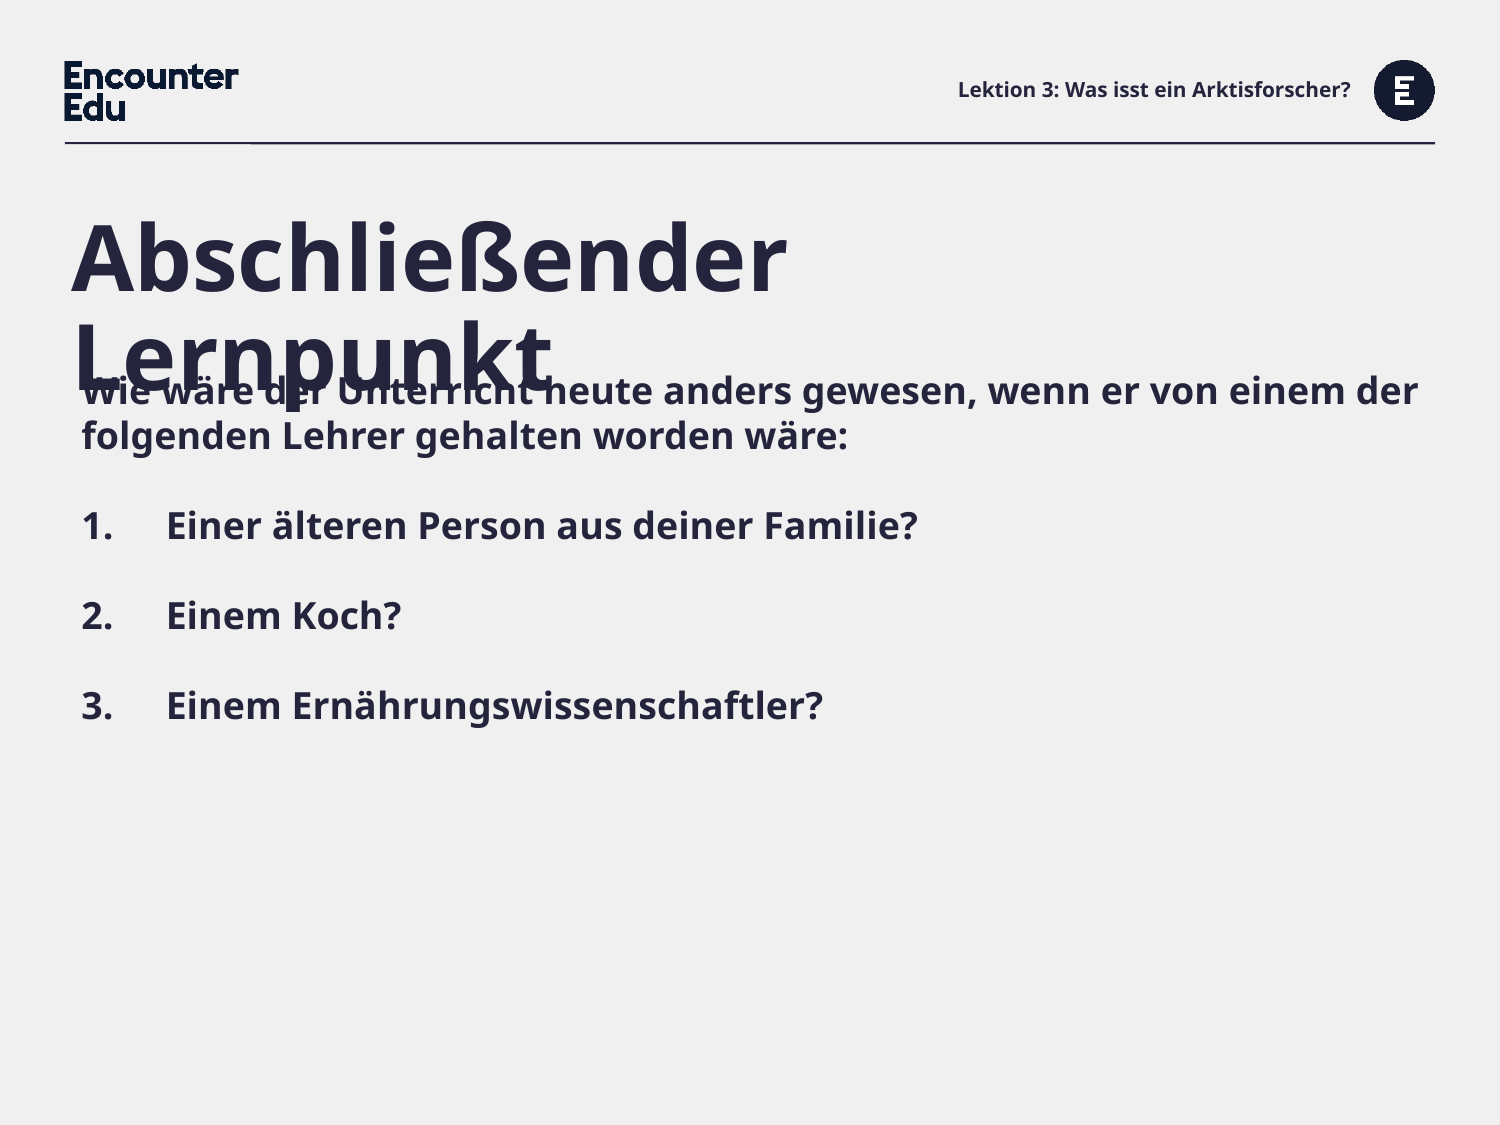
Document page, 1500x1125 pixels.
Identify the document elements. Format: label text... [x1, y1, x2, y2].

title Lektion 3: Was isst ein Arktisforscher? [749, 67, 1359, 114]
text_box Wie wäre der Unterricht heute anders gewesen, wenn er von einem der folgenden Lehrer gehalten worden wäre: Einer älteren Person aus deiner Familie? Einem Koch? Einem Ernährungswissenschaftler? [66, 359, 1485, 734]
text_box Abschließender Lernpunkt [63, 205, 1243, 321]
picture [60, 59, 243, 122]
picture [1372, 58, 1436, 122]
